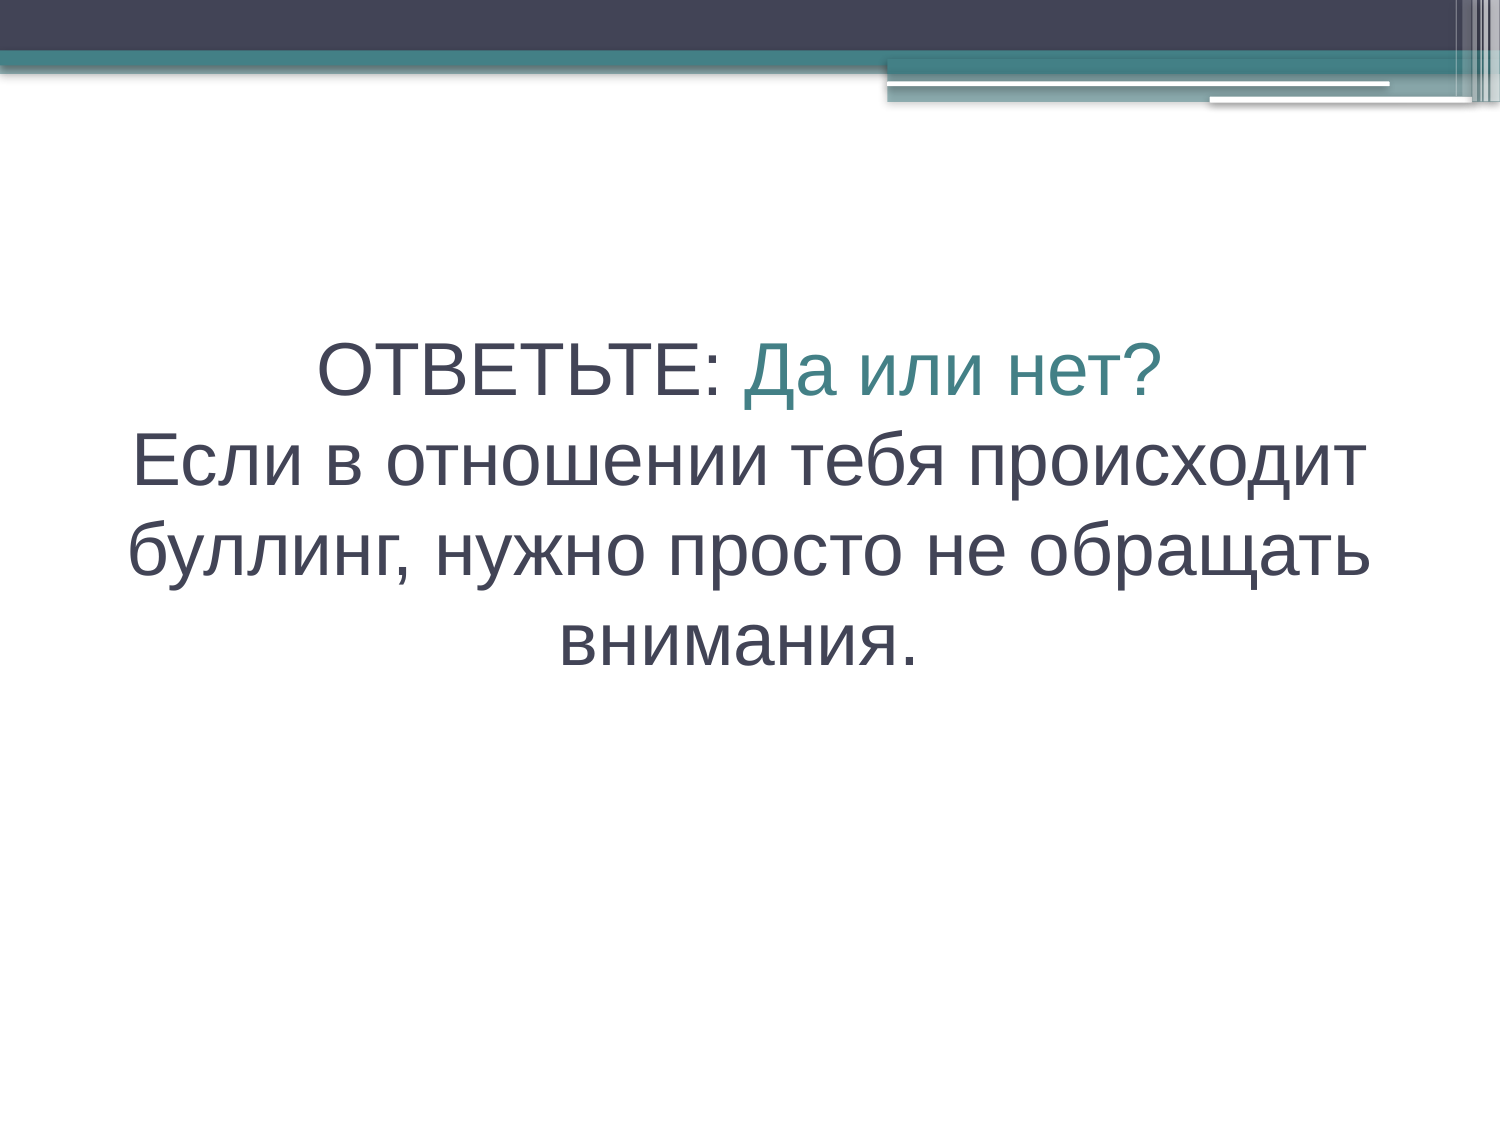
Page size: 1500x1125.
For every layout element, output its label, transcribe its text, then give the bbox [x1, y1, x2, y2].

title ОТВЕТЬТЕ: Да или нет? Если в отношении тебя происходит буллинг, нужно просто не обращать внимания. [75, 187, 1425, 363]
